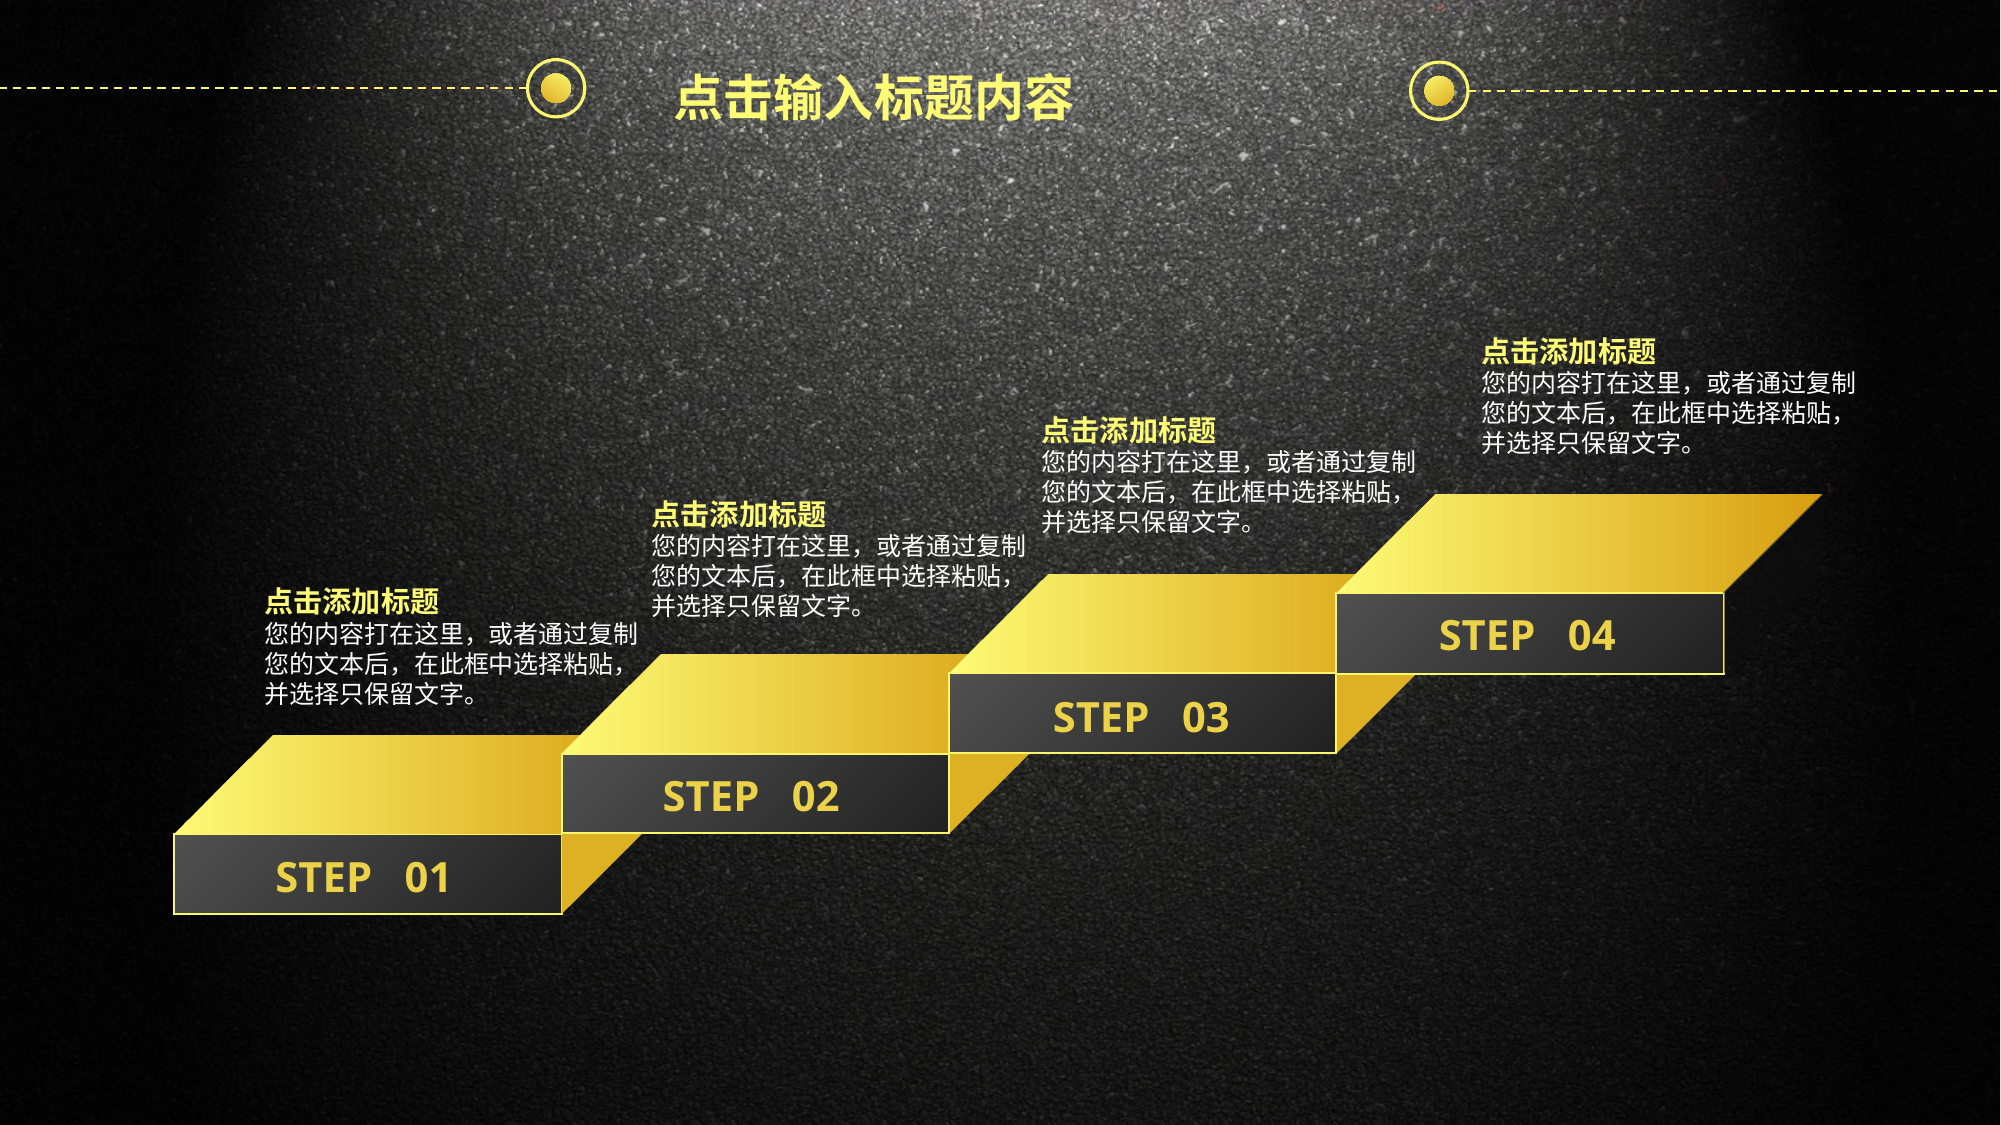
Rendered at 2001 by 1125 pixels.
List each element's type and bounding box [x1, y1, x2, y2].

text_box [174, 734, 710, 915]
text_box [1336, 493, 1872, 674]
text_box [561, 654, 1098, 834]
text_box [949, 574, 1485, 753]
picture [0, 0, 2001, 1125]
